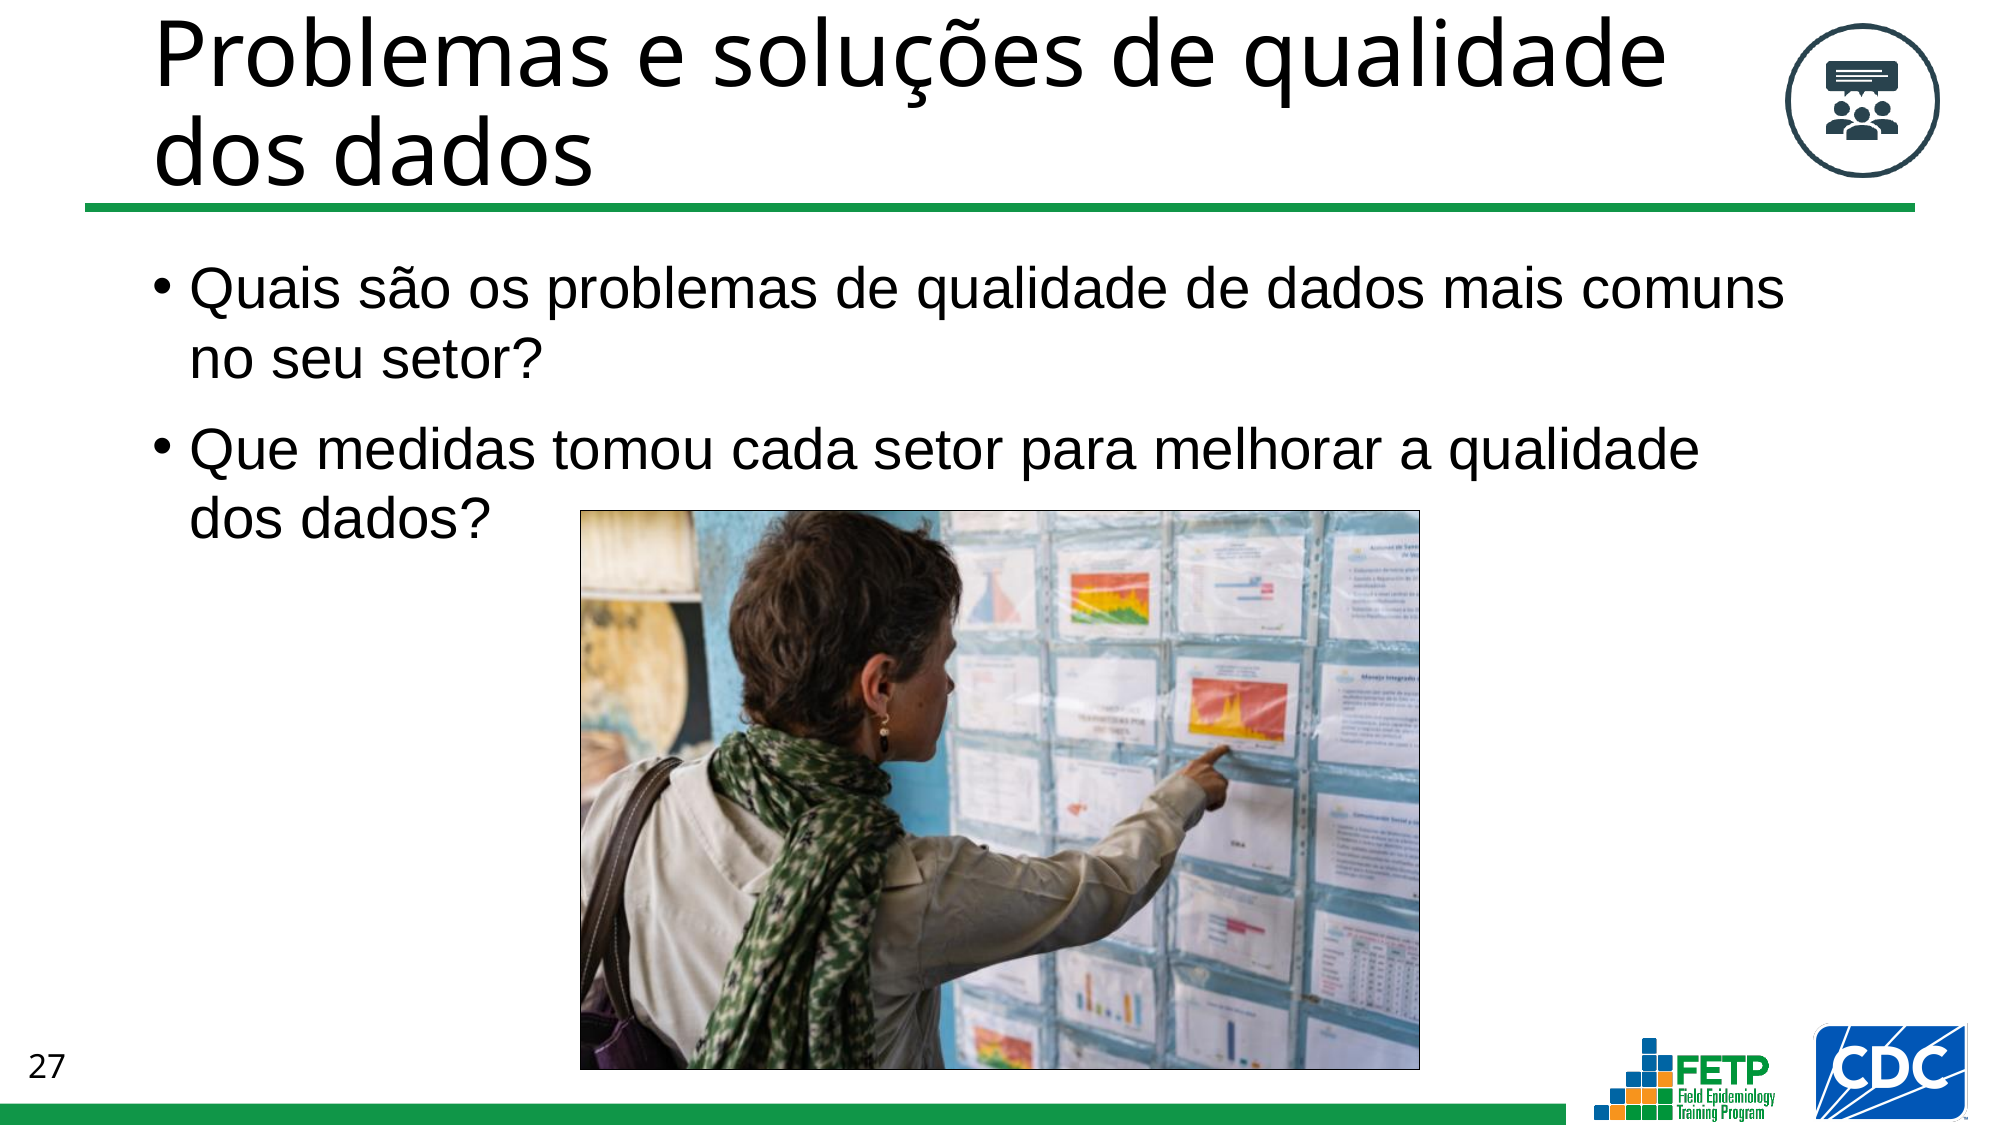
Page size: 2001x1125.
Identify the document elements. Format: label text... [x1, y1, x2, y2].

picture [1594, 1038, 1775, 1122]
picture [580, 510, 1420, 1070]
title Problemas e soluções de qualidade dos dados [137, 0, 1808, 207]
list Quais são os problemas de qualidade de dados mais comuns no seu setor? Que medidas tomou cada setor para melhorar a qualidade dos dados? [137, 242, 1863, 1004]
picture [1813, 1023, 1968, 1122]
picture [1808, 23, 1940, 178]
